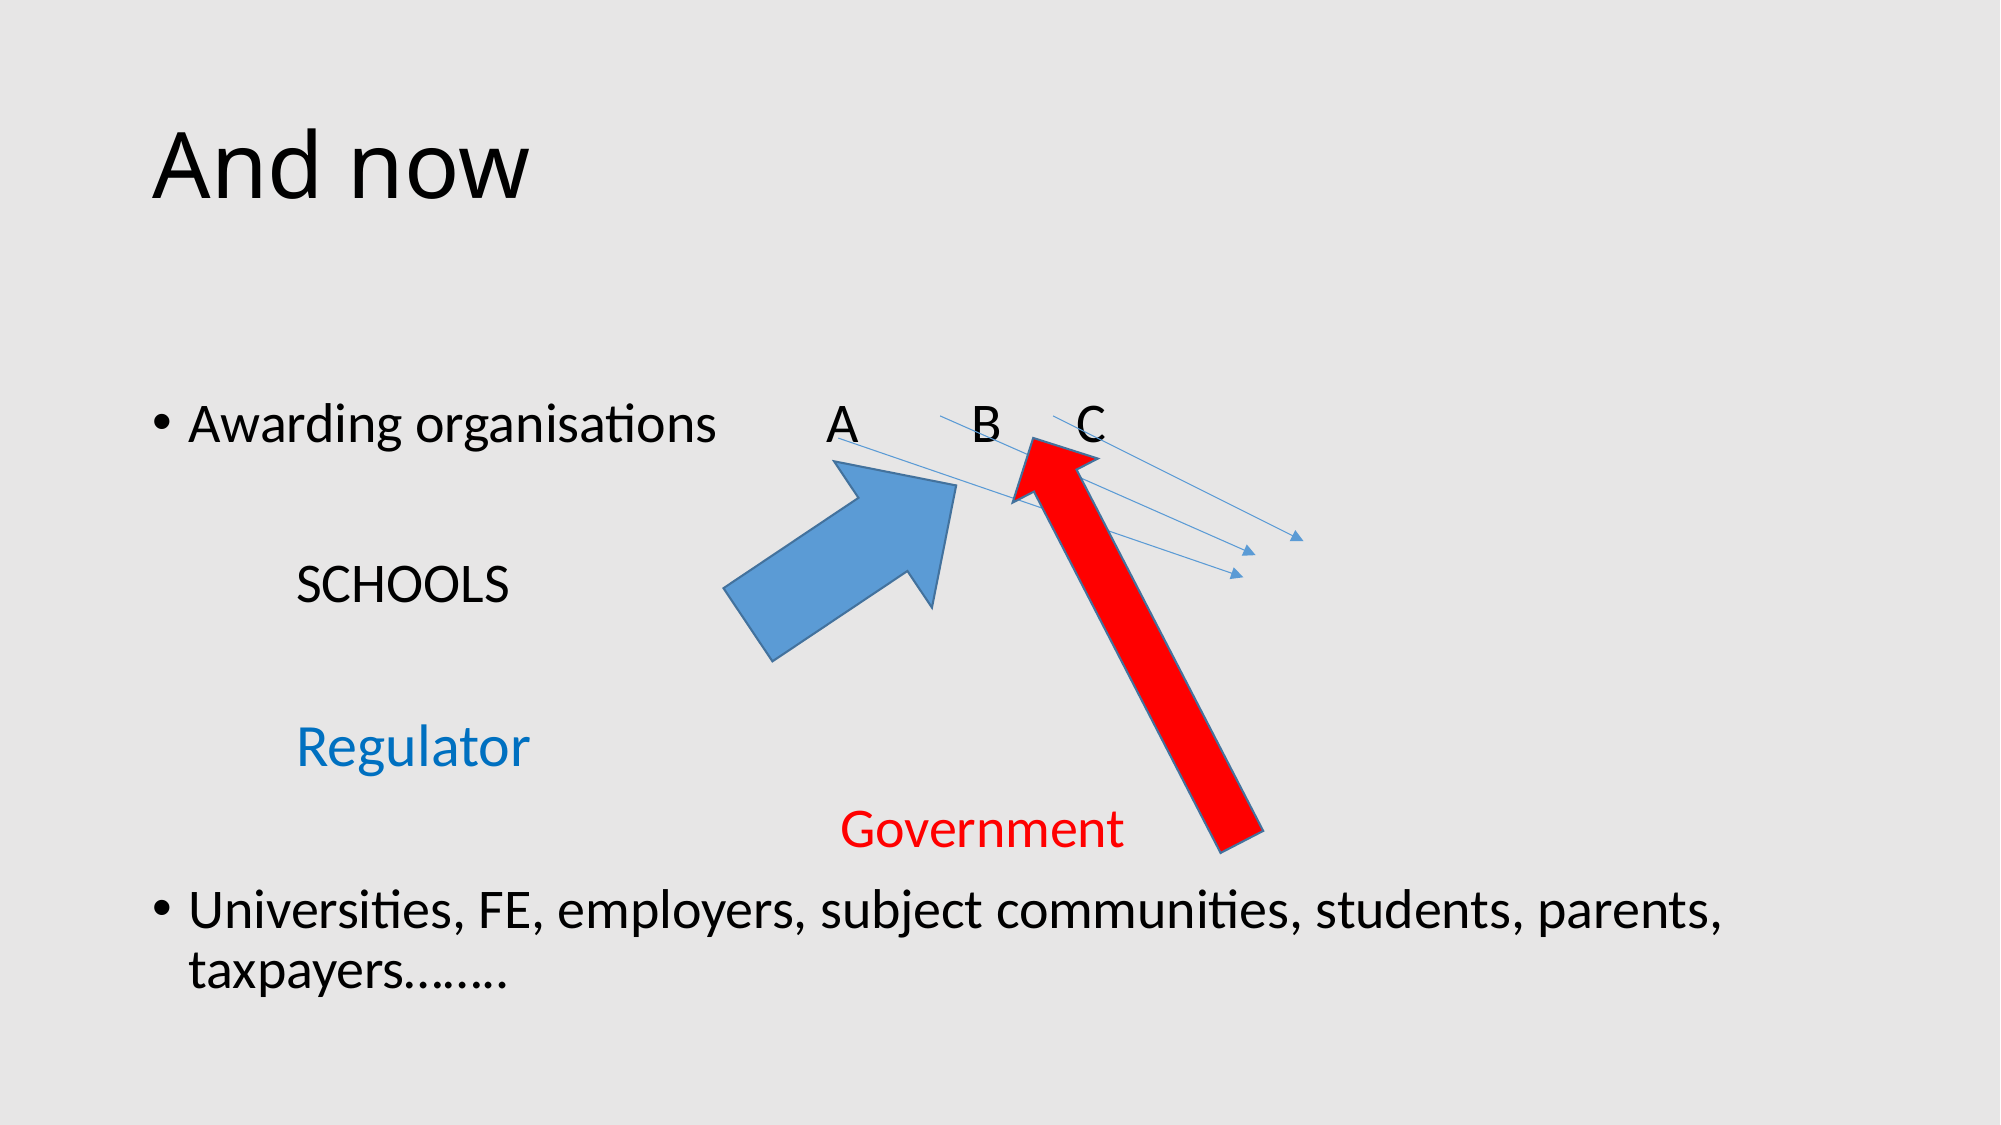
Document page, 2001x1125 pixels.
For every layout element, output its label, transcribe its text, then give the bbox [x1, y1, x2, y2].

title And now [137, 59, 1863, 278]
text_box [838, 438, 1244, 578]
text_box [910, 578, 939, 611]
text_box [831, 459, 838, 470]
text_box [722, 510, 899, 663]
text_box [1077, 578, 1265, 855]
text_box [940, 415, 1256, 556]
list Awarding organisations A B C SCHOOLS Regulator Government Universities, FE, employers, subject communities, students, parents, taxpayers…….. [137, 299, 1863, 1014]
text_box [1052, 415, 1304, 542]
